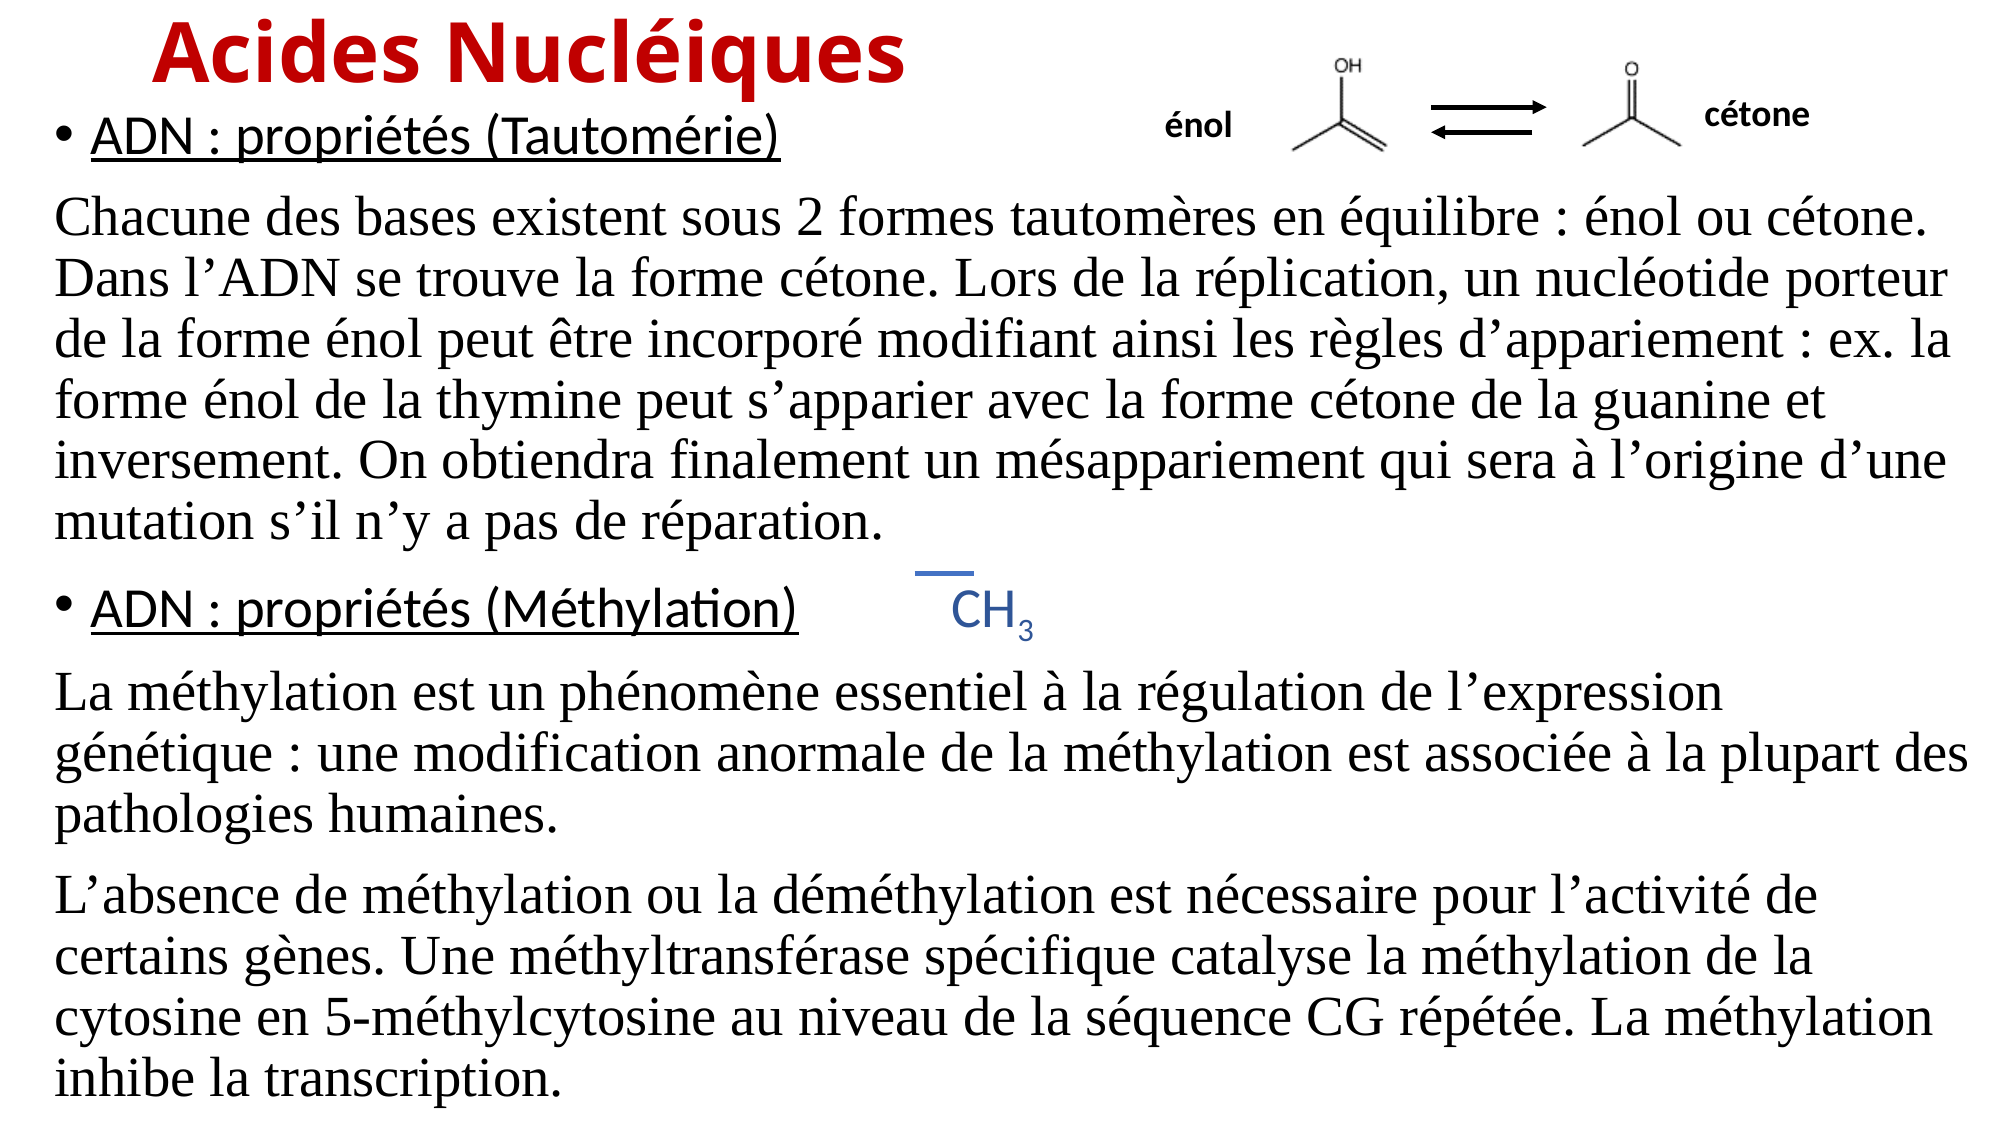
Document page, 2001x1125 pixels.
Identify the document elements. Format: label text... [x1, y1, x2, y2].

picture [1572, 55, 1684, 156]
list ADN : propriétés (Tautomérie) Chacune des bases existent sous 2 formes tautomères en équilibre : énol ou cétone. Dans l’ADN se trouve la forme cétone. Lors de la réplication, un nucléotide porteur de la forme énol peut être incorporé modifiant ainsi les règles d’appariement : ex. la forme énol de la thymine peut s’apparier avec la forme cétone de la guanine et inversement. On obtiendra finalement un mésappariement qui sera à l’origine d’une mutation s’il n’y a pas de réparation. ADN : propriétés (Méthylation) CH3 La méthylation est un phénomène essentiel à la régulation de l’expression génétique : une modification anormale de la méthylation est associée à la plupart des pathologies humaines. L’absence de méthylation ou la déméthylation est nécessaire pour l’activité de certains gènes. Une méthyltransférase spécifique catalyse la méthylation de la cytosine en 5-méthylcytosine au niveau de la séquence CG répétée. La méthylation inhibe la transcription. [39, 97, 2000, 1123]
text_box Acides Nucléiques [137, 29, 1863, 82]
picture [1285, 49, 1394, 166]
text_box cétone [1689, 81, 1894, 141]
text_box énol [1149, 93, 1285, 153]
